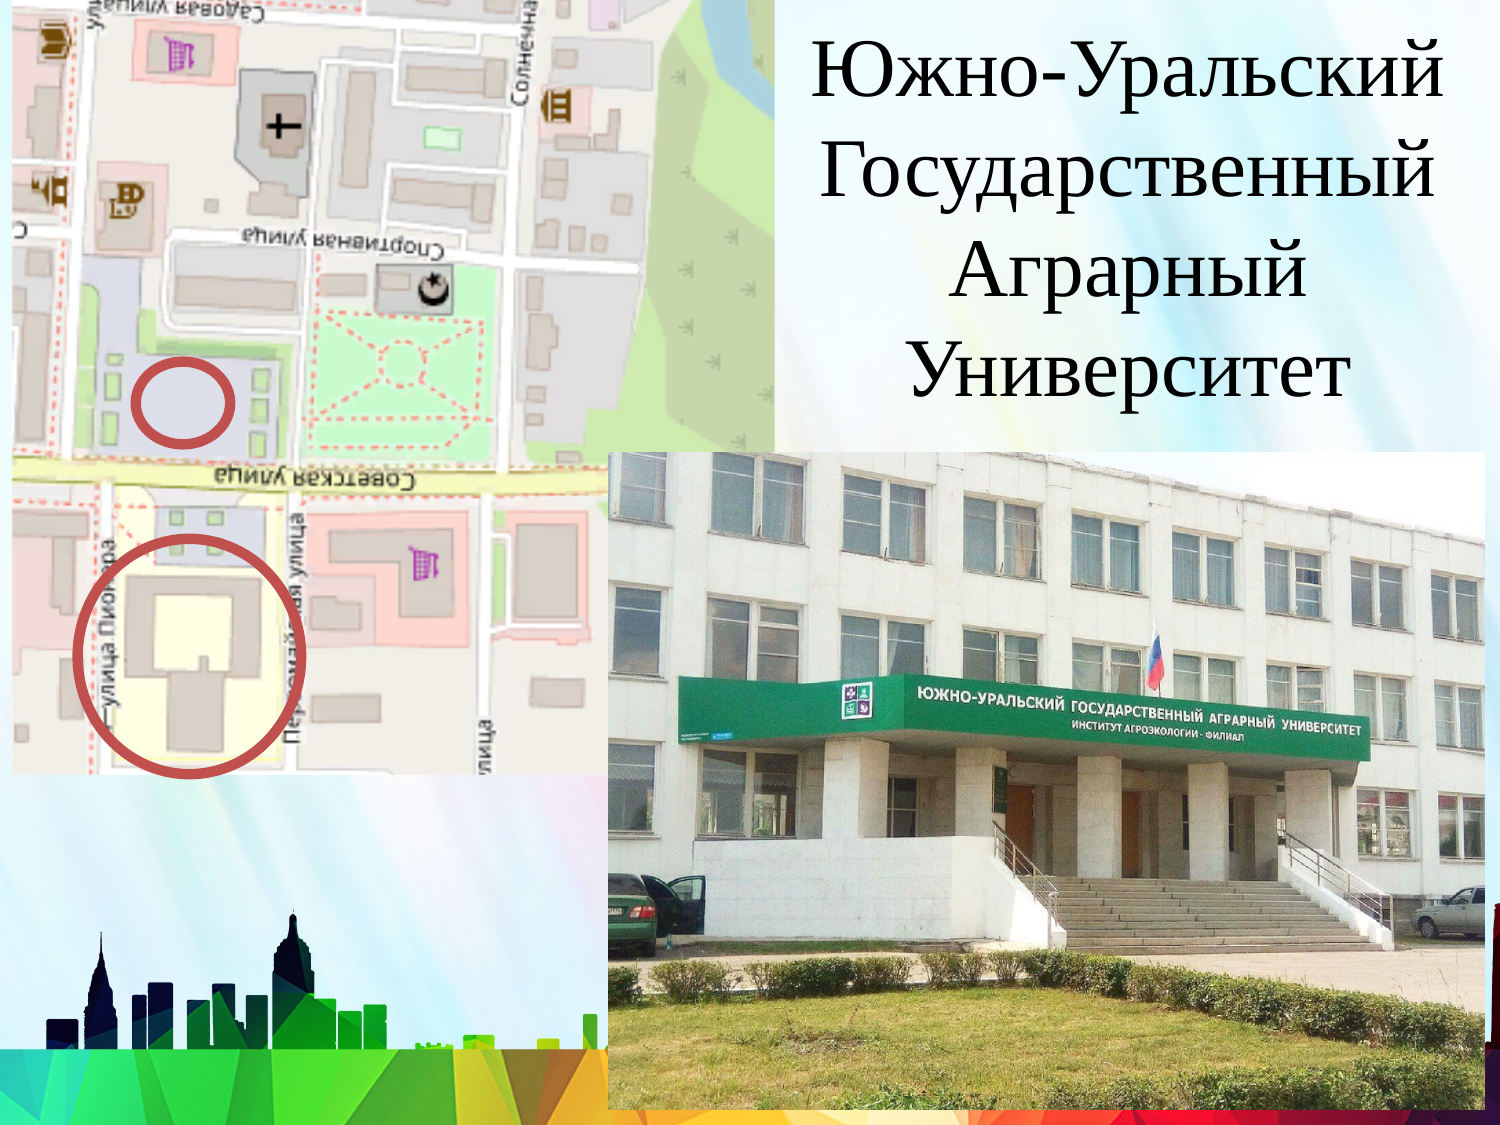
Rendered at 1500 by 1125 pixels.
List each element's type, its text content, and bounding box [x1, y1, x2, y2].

text_box Южно-Уральский Государственный Аграрный Университет [790, 5, 1471, 421]
text_box [159, 772, 220, 777]
picture [0, 0, 1500, 1125]
